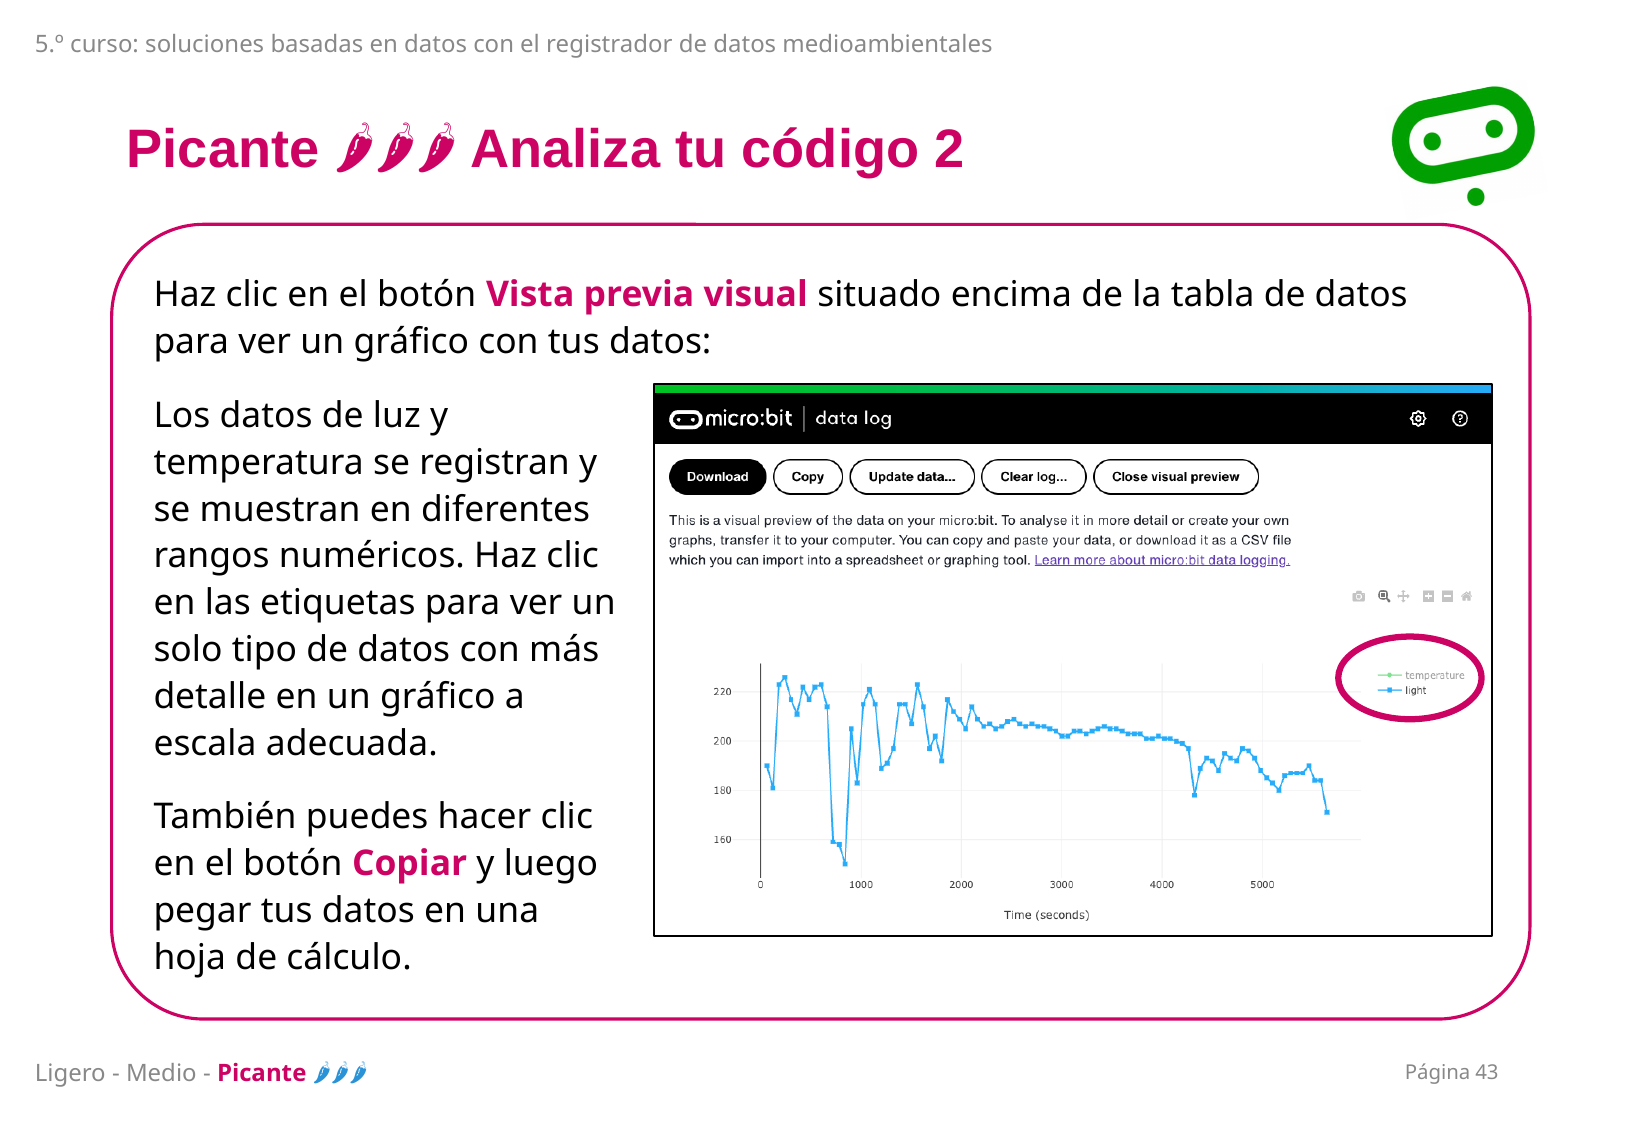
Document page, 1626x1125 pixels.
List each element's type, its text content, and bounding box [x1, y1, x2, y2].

text_box Haz clic en el botón Vista previa visual situado encima de la tabla de datos para ver un gráfico con tus datos: Los datos de luz y temperatura se registran y se muestran en diferentes rangos numéricos. Haz clic en las etiquetas para ver un solo tipo de datos con más detalle en un gráfico a escala adecuada. También puedes hacer clic en el botón Copiar y luego pegar tus datos en una hoja de cálculo. [111, 224, 1530, 1020]
text_box Ligero - Medio - Picante 🌶️🌶️🌶️ [19, 1042, 623, 1103]
title Picante 🌶️🌶️🌶️ Analiza tu código 2 [111, 74, 1377, 225]
picture [1385, 80, 1547, 220]
picture [654, 384, 1492, 936]
slide_number Página 43 [1147, 1042, 1514, 1103]
